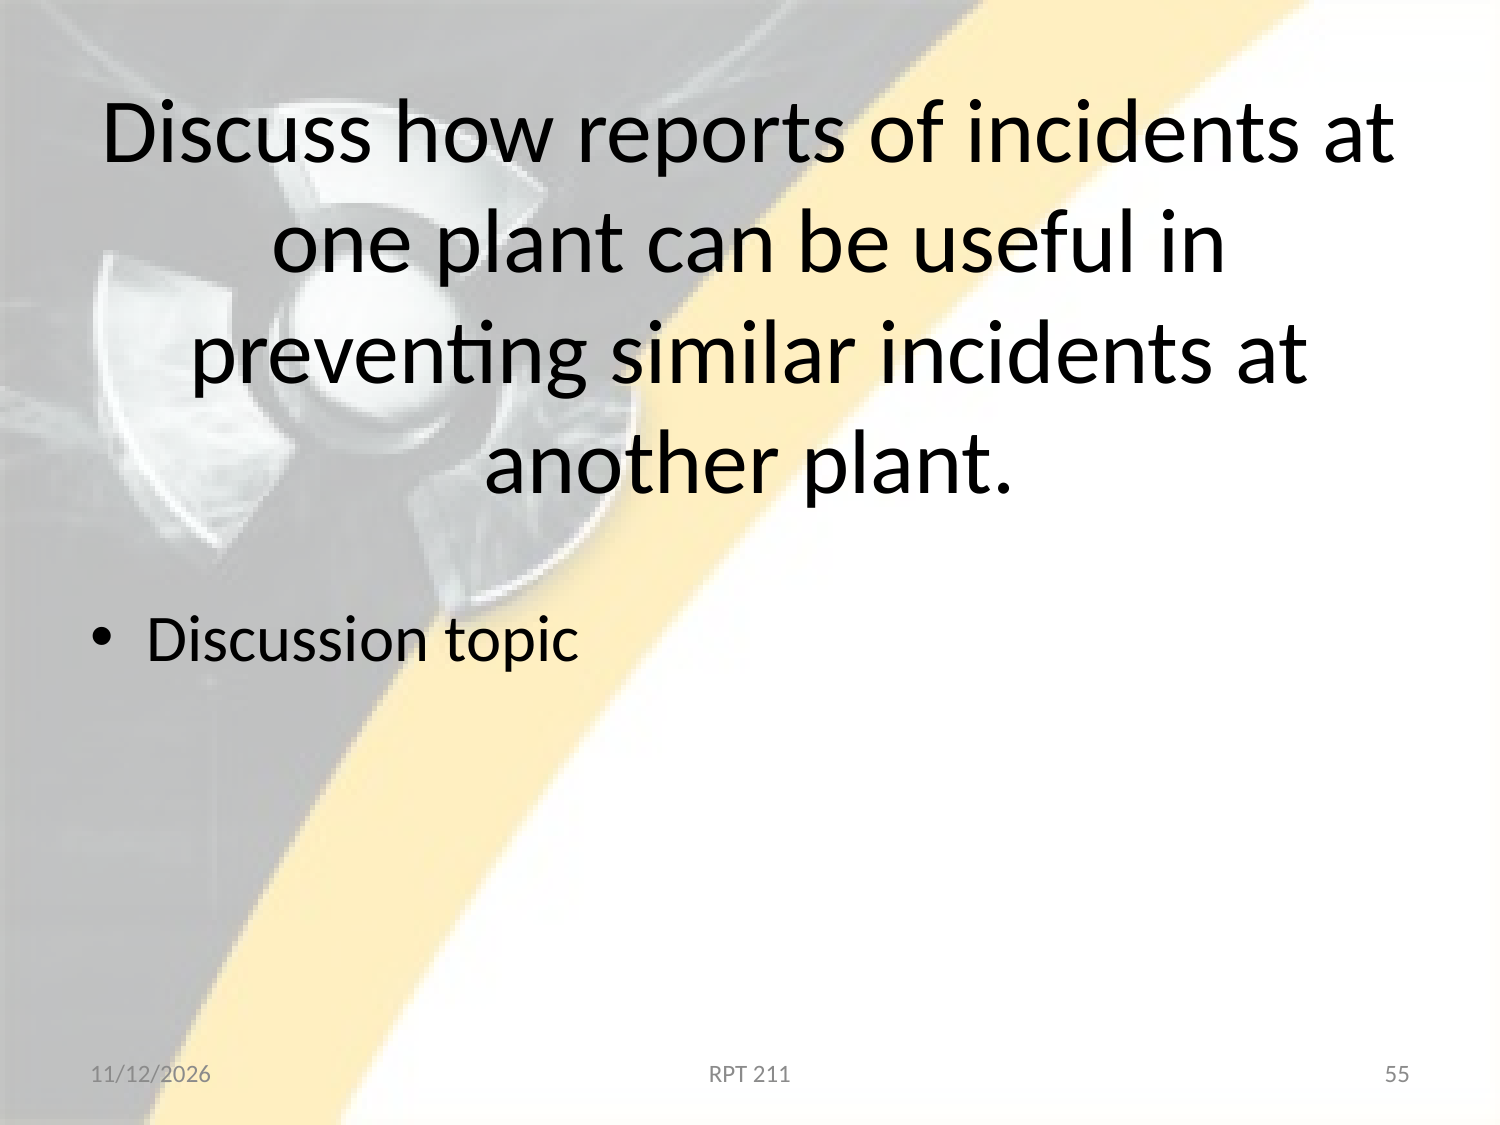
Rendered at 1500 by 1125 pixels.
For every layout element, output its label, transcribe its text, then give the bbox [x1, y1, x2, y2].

footer RPT 211 [512, 1042, 988, 1103]
title Discuss how reports of incidents at one plant can be useful in preventing similar incidents at another plant. [75, 45, 1425, 538]
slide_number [75, 1042, 425, 1103]
list Discussion topic [75, 587, 1425, 986]
slide_number 55 [1074, 1042, 1425, 1103]
